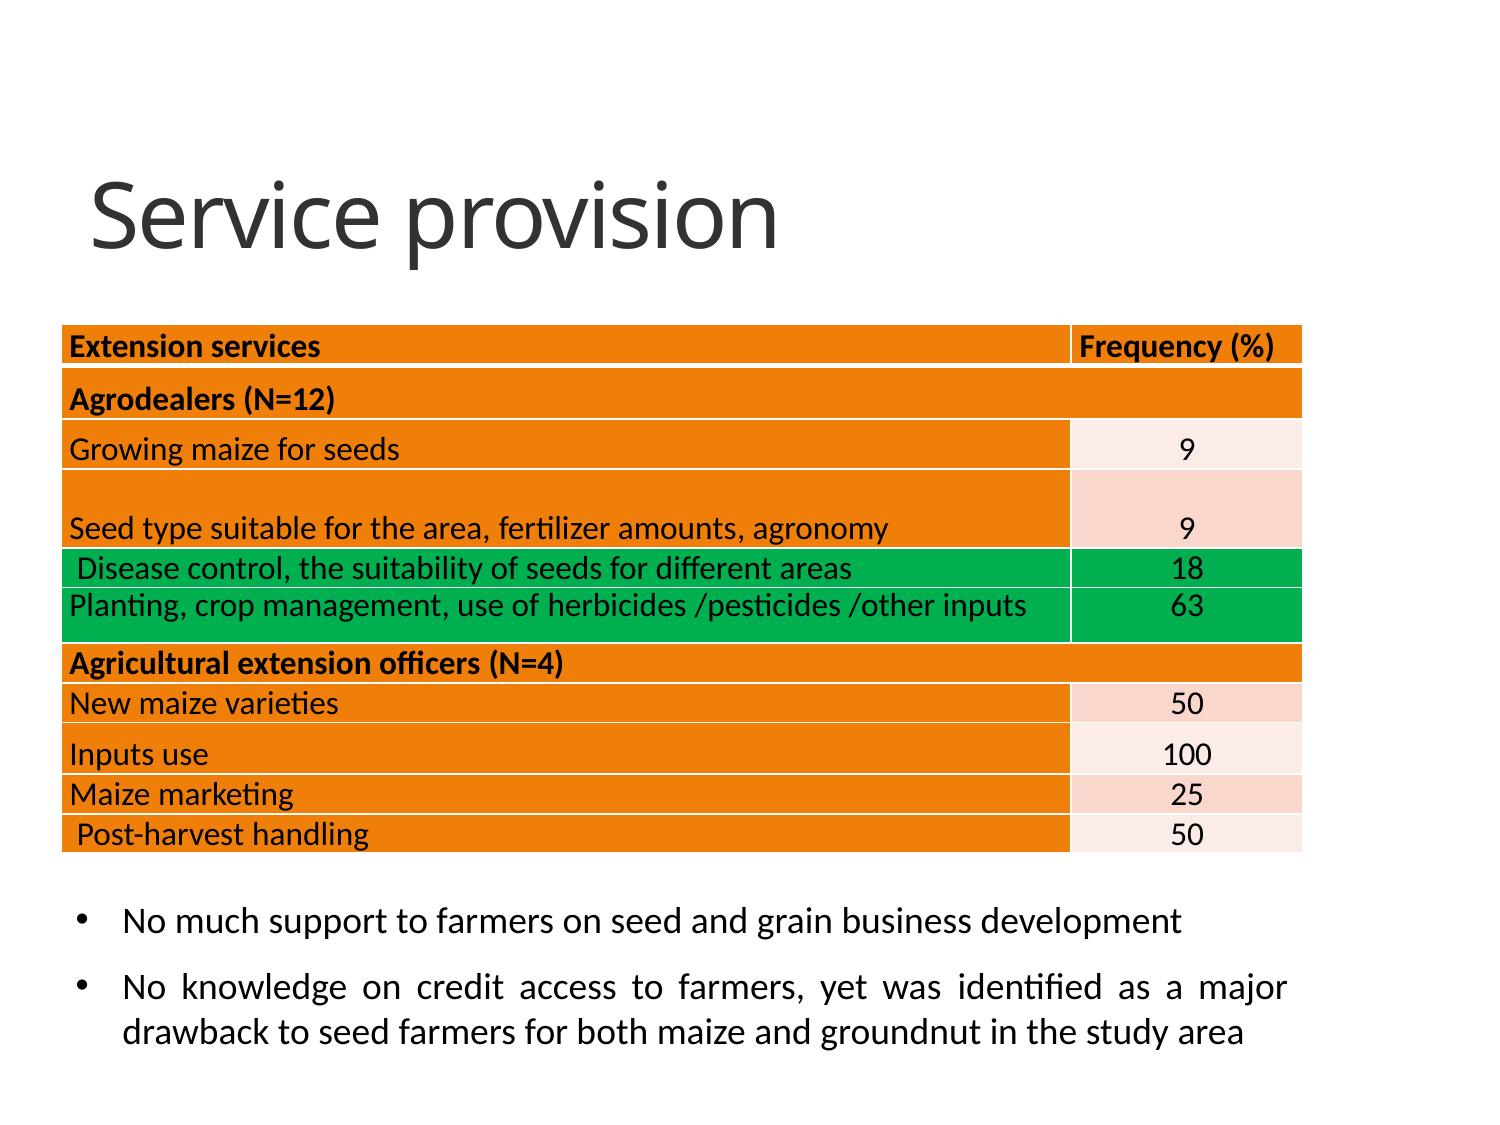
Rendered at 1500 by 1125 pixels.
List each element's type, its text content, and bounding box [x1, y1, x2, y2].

table_header Frequency (%) [1072, 325, 1302, 363]
table_cell 9 [1072, 470, 1302, 547]
table_cell 9 [1072, 420, 1302, 468]
table_cell New maize varieties [62, 684, 1070, 722]
table_cell 50 [1072, 684, 1302, 722]
table_cell Growing maize for seeds [62, 420, 1070, 468]
table_cell 25 [1072, 775, 1302, 813]
table_cell Agrodealers (N=12) [62, 368, 1302, 418]
table_cell 63 [1072, 588, 1302, 642]
table_cell Seed type suitable for the area, fertilizer amounts, agronomy [62, 470, 1070, 547]
table_cell 18 [1072, 549, 1302, 587]
table_cell 50 [1072, 815, 1302, 852]
title Service provision [75, 149, 1325, 300]
table_cell Planting, crop management, use of herbicides /pesticides /other inputs [62, 588, 1070, 642]
table_cell 100 [1072, 723, 1302, 773]
table_cell Maize marketing [62, 775, 1070, 813]
table_header Extension services [62, 325, 1070, 363]
table_cell Post-harvest handling [62, 815, 1070, 852]
table_cell Agricultural extension officers (N=4) [62, 644, 1302, 682]
text_box No much support to farmers on seed and grain business development No knowledge on credit access to farmers, yet was identified as a major drawback to seed farmers for both maize and groundnut in the study area [60, 888, 1303, 1060]
table_cell Disease control, the suitability of seeds for different areas [62, 549, 1070, 587]
table_cell Inputs use [62, 723, 1070, 773]
